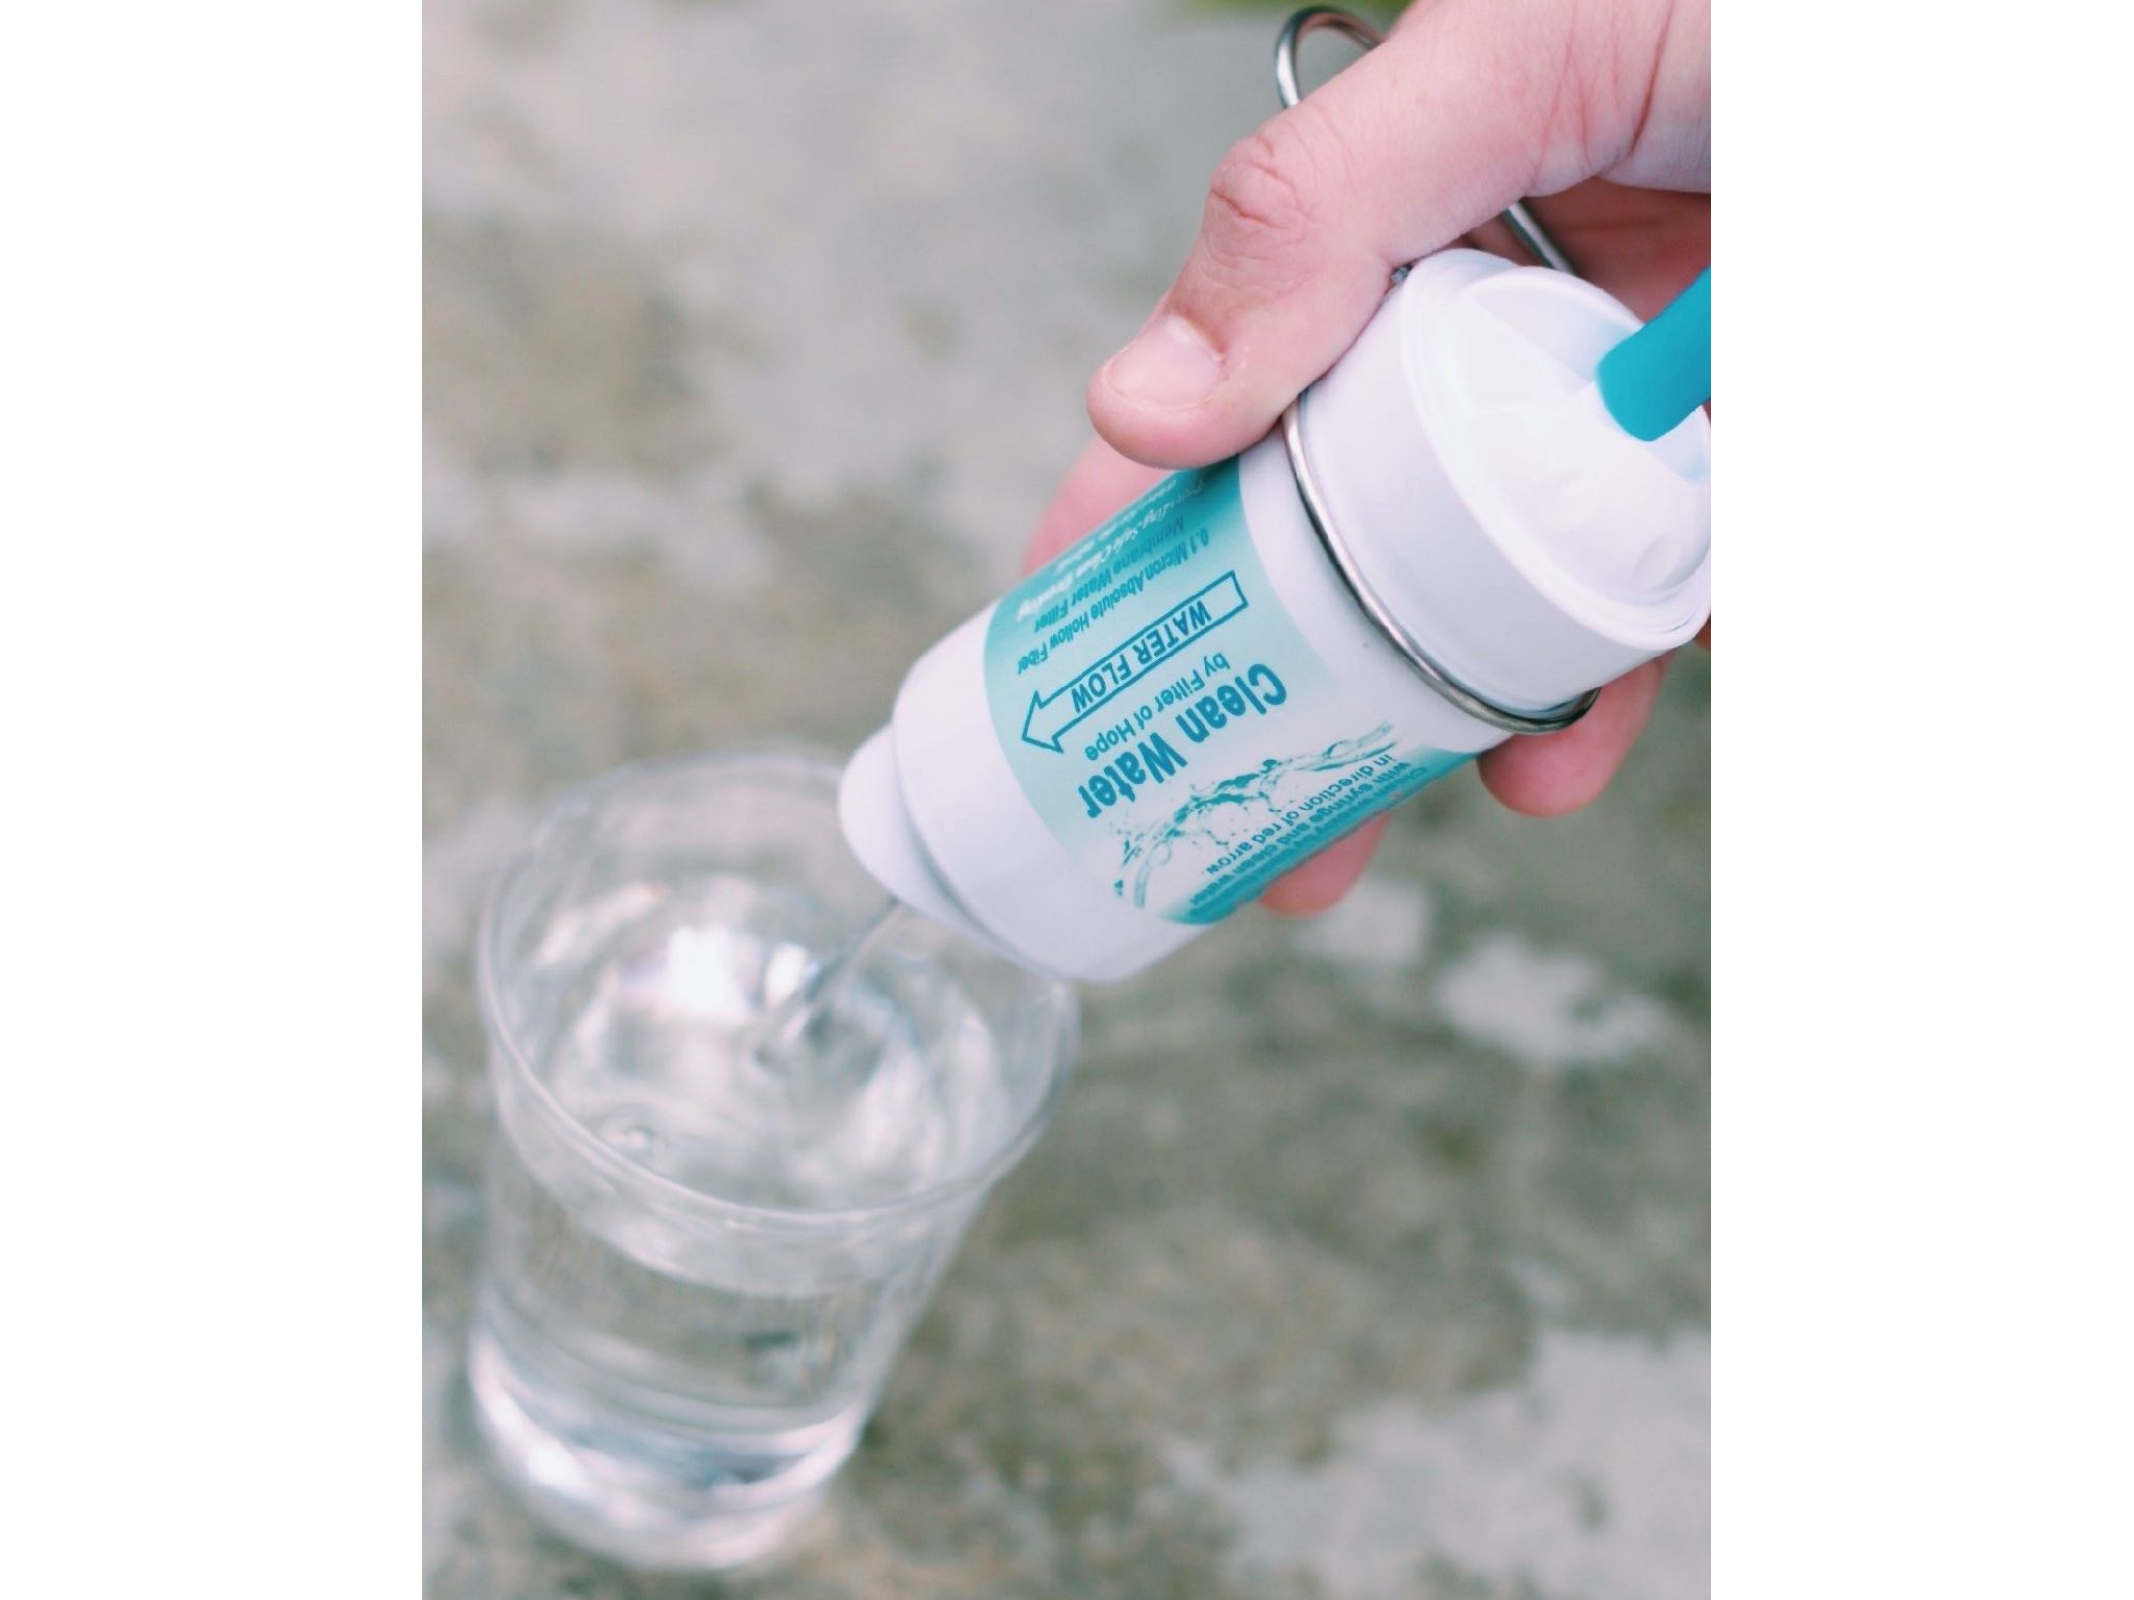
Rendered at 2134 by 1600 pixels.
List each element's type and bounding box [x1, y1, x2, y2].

picture [422, 0, 1712, 1600]
